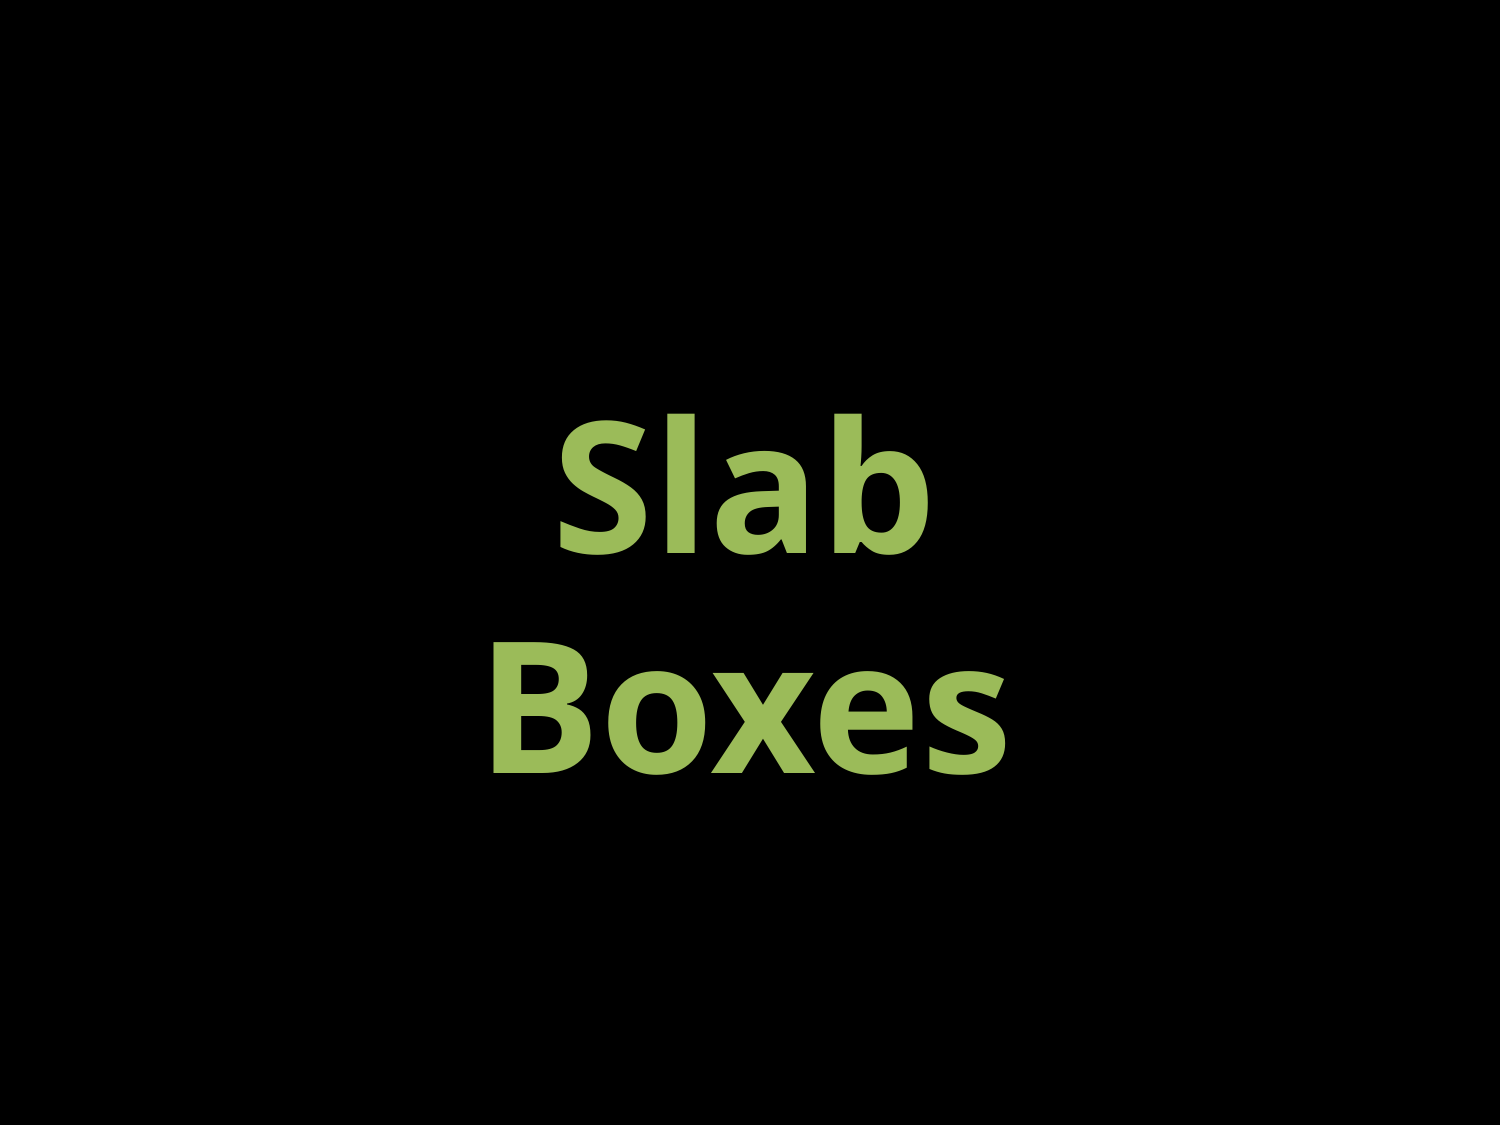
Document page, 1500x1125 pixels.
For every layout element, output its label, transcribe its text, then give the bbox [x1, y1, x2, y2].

text_box Slab Boxes [337, 362, 1152, 818]
